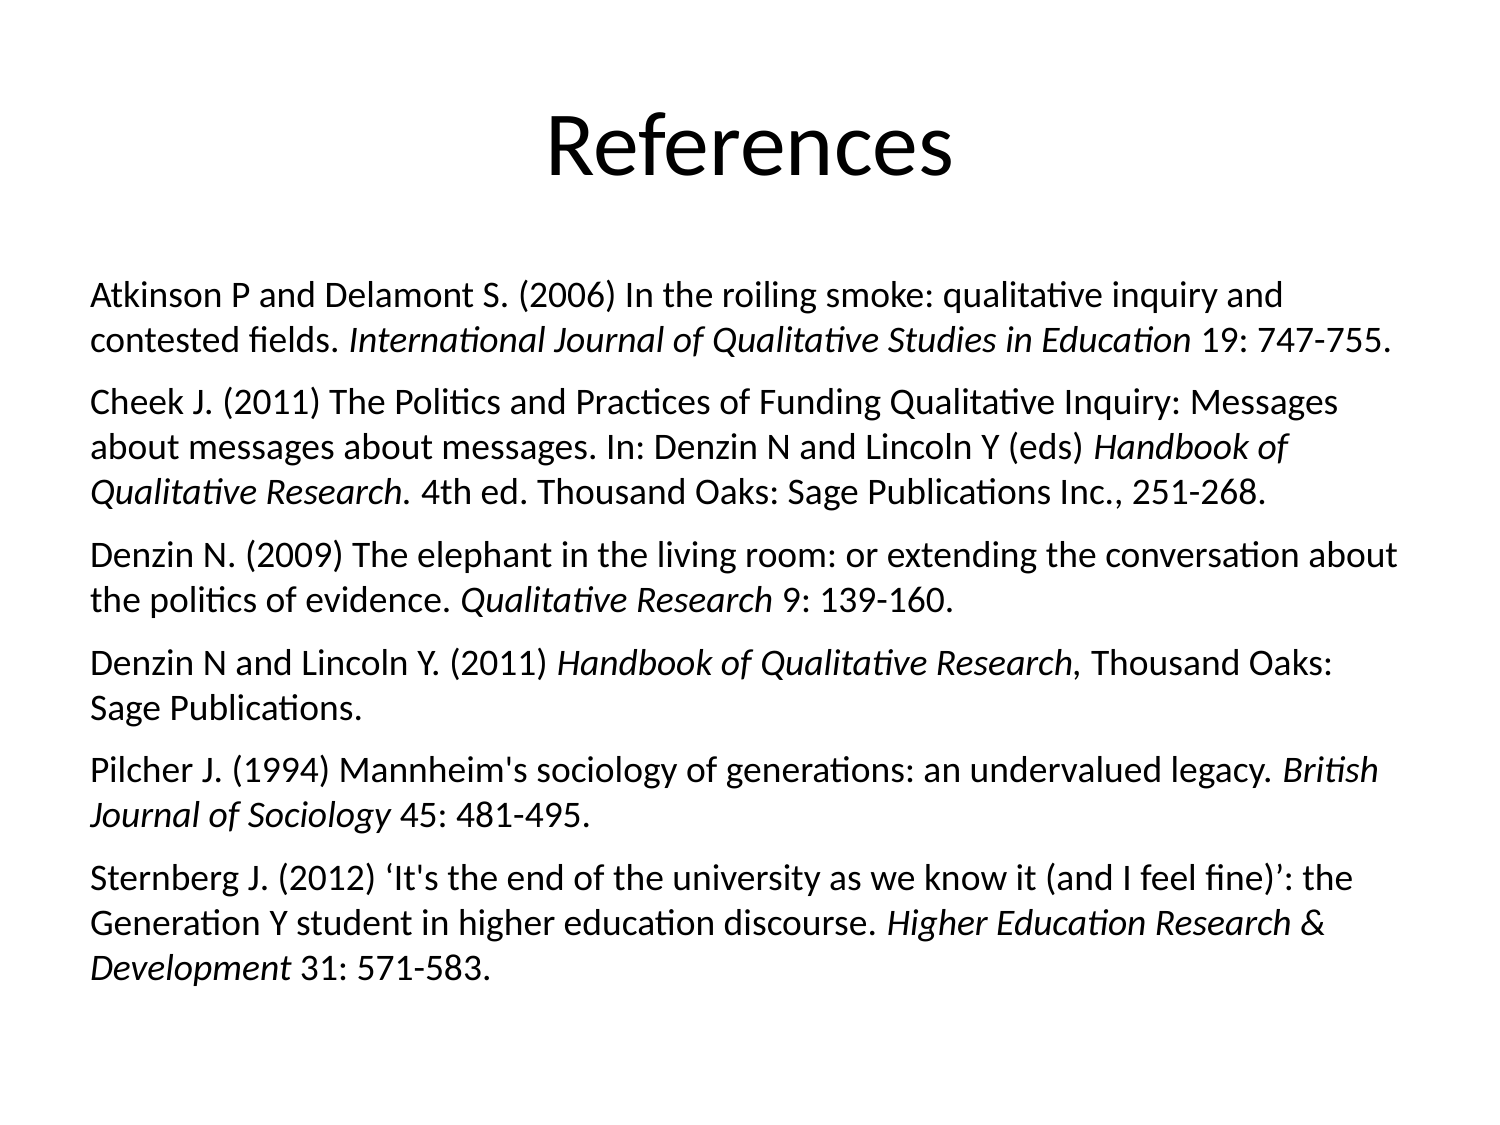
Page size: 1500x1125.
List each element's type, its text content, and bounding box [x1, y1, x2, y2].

list Atkinson P and Delamont S. (2006) In the roiling smoke: qualitative inquiry and contested fields. International Journal of Qualitative Studies in Education 19: 747-755. Cheek J. (2011) The Politics and Practices of Funding Qualitative Inquiry: Messages about messages about messages. In: Denzin N and Lincoln Y (eds) Handbook of Qualitative Research. 4th ed. Thousand Oaks: Sage Publications Inc., 251-268. Denzin N. (2009) The elephant in the living room: or extending the conversation about the politics of evidence. Qualitative Research 9: 139-160. Denzin N and Lincoln Y. (2011) Handbook of Qualitative Research, Thousand Oaks: Sage Publications. Pilcher J. (1994) Mannheim's sociology of generations: an undervalued legacy. British Journal of Sociology 45: 481-495. Sternberg J. (2012) ‘It's the end of the university as we know it (and I feel fine)’: the Generation Y student in higher education discourse. Higher Education Research & Development 31: 571-583. [75, 262, 1425, 1051]
title References [75, 45, 1425, 233]
